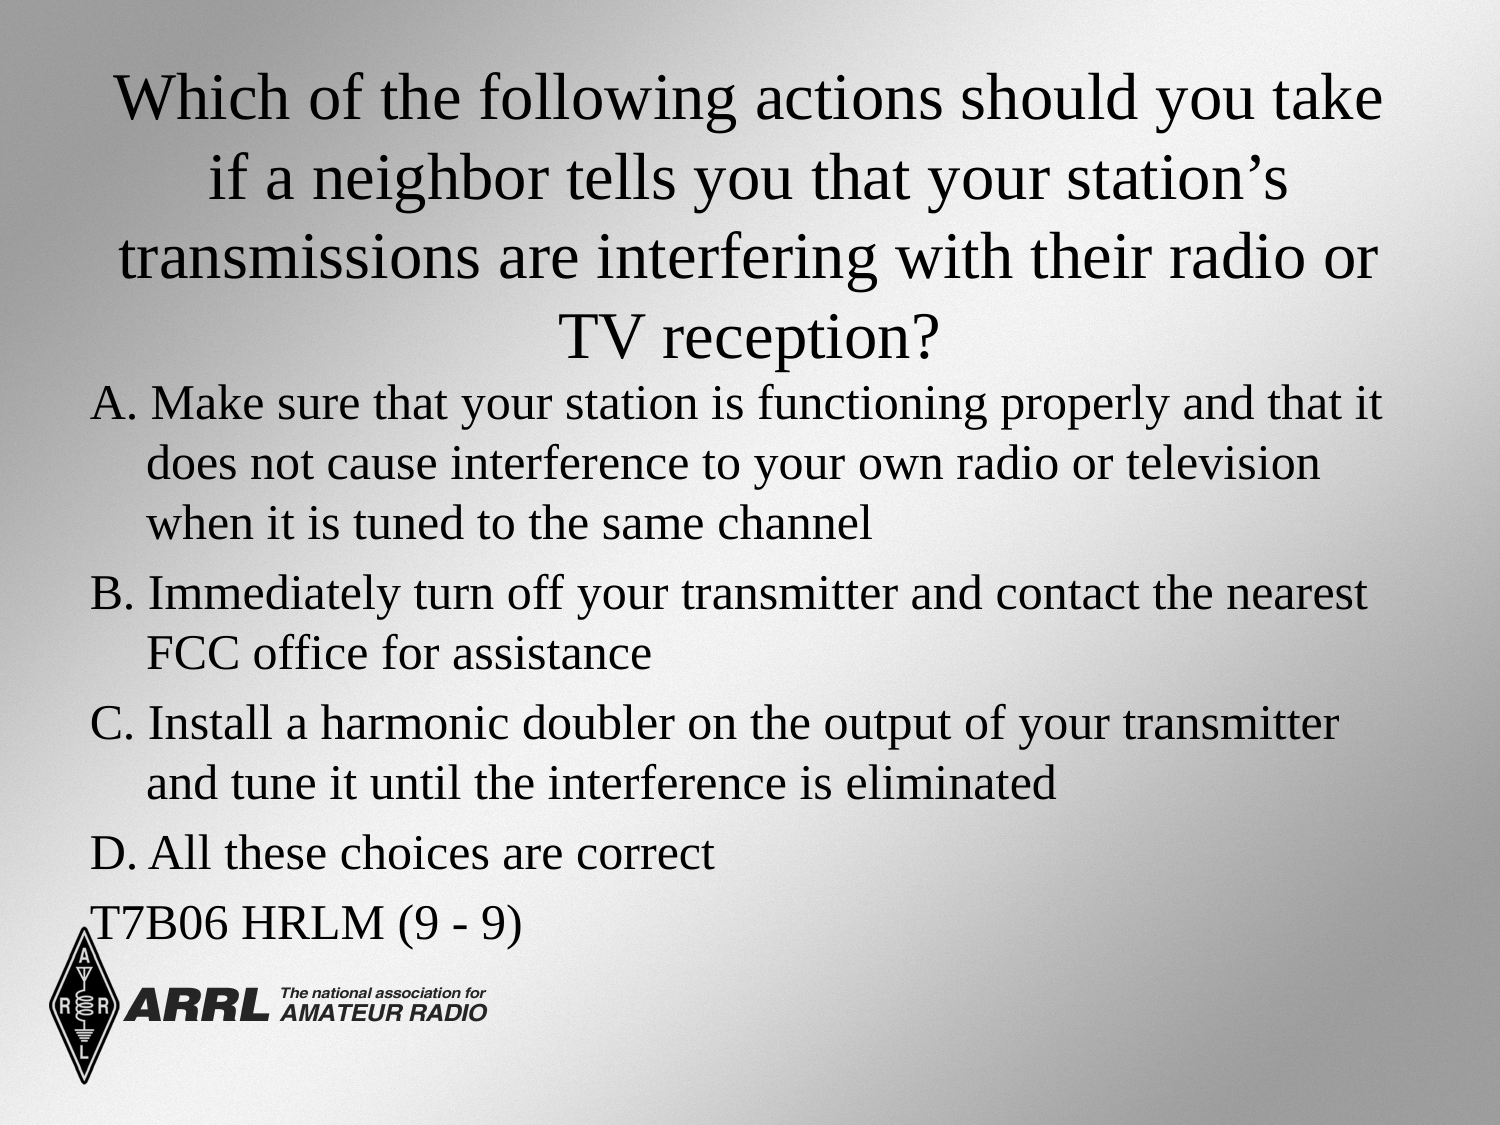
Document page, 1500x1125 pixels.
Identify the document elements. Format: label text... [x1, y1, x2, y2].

list A. Make sure that your station is functioning properly and that it does not cause interference to your own radio or television when it is tuned to the same channel B. Immediately turn off your transmitter and contact the nearest FCC office for assistance C. Install a harmonic doubler on the output of your transmitter and tune it until the interference is eliminated D. All these choices are correct T7B06 HRLM (9 - 9) [75, 362, 1425, 1068]
title Which of the following actions should you take if a neighbor tells you that your station’s transmissions are interfering with their radio or TV reception? [75, 45, 1425, 233]
picture [0, 0, 1500, 1125]
